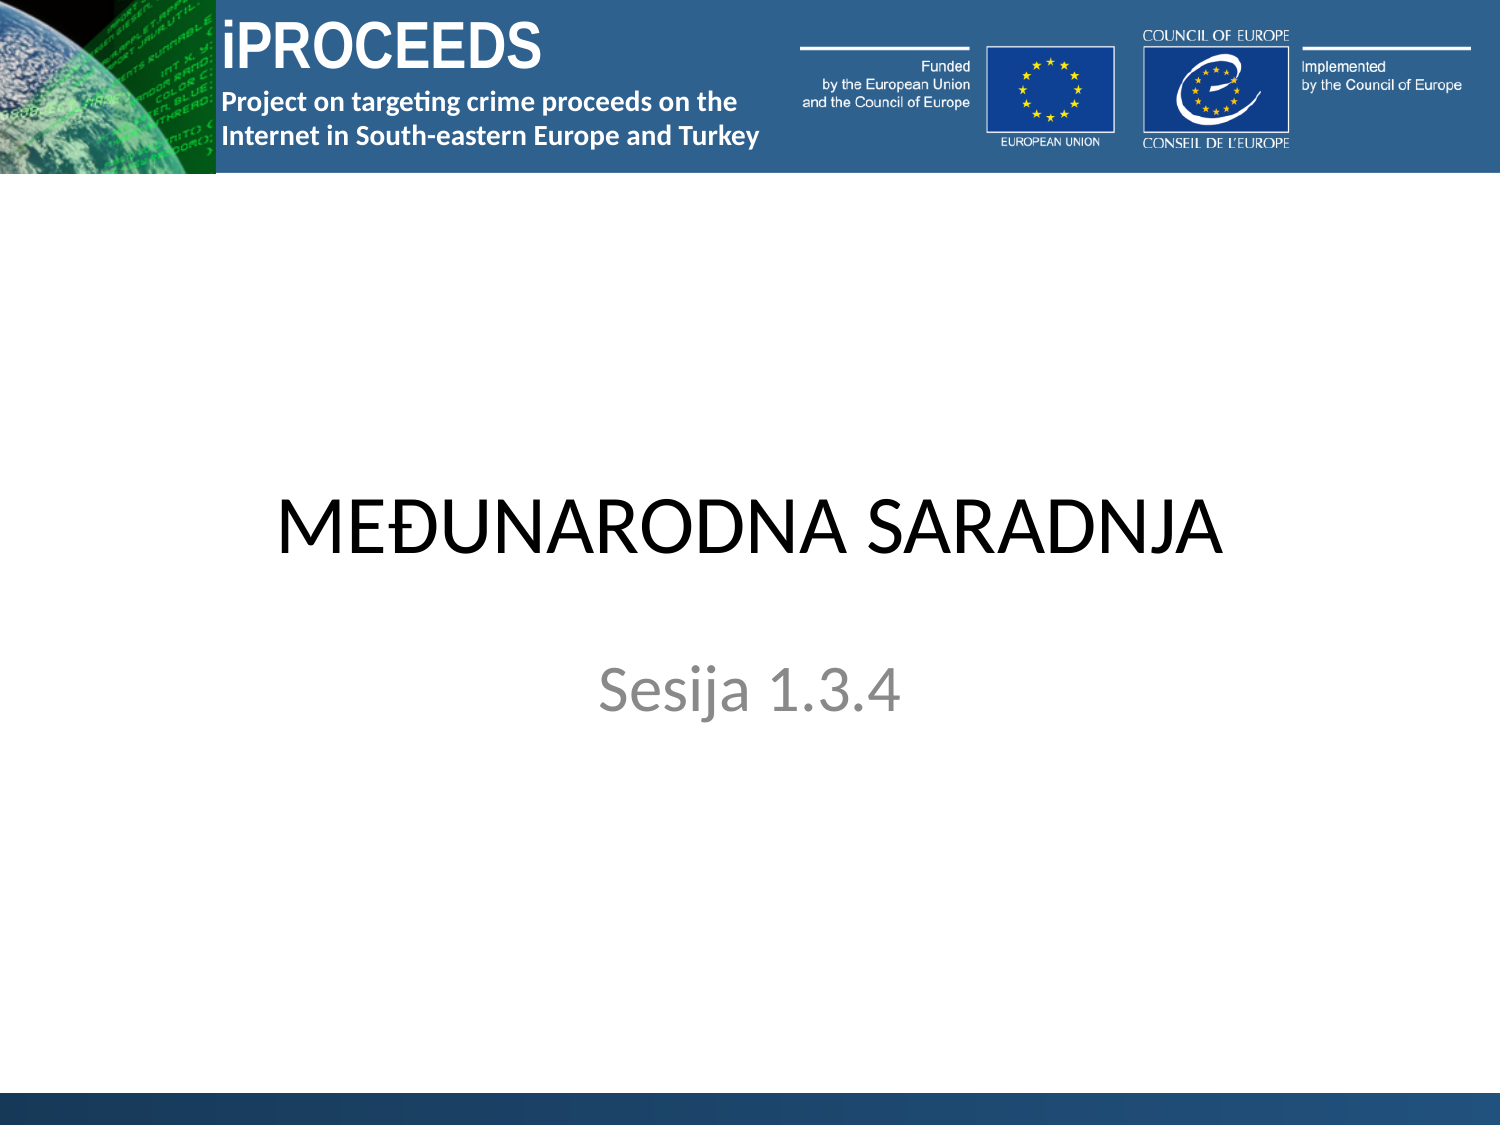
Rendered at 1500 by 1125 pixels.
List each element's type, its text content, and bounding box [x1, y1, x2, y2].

picture [799, 30, 1471, 148]
text_box [833, 0, 1500, 175]
title MEĐUNARODNA SARADNJA [112, 349, 1388, 591]
picture [0, 0, 216, 174]
subtitle Sesija 1.3.4 [224, 637, 1276, 926]
text_box iPROCEEDS Project on targeting crime proceeds on the Internet in South-eastern Europe and Turkey [206, 0, 833, 199]
text_box [0, 1092, 1500, 1125]
